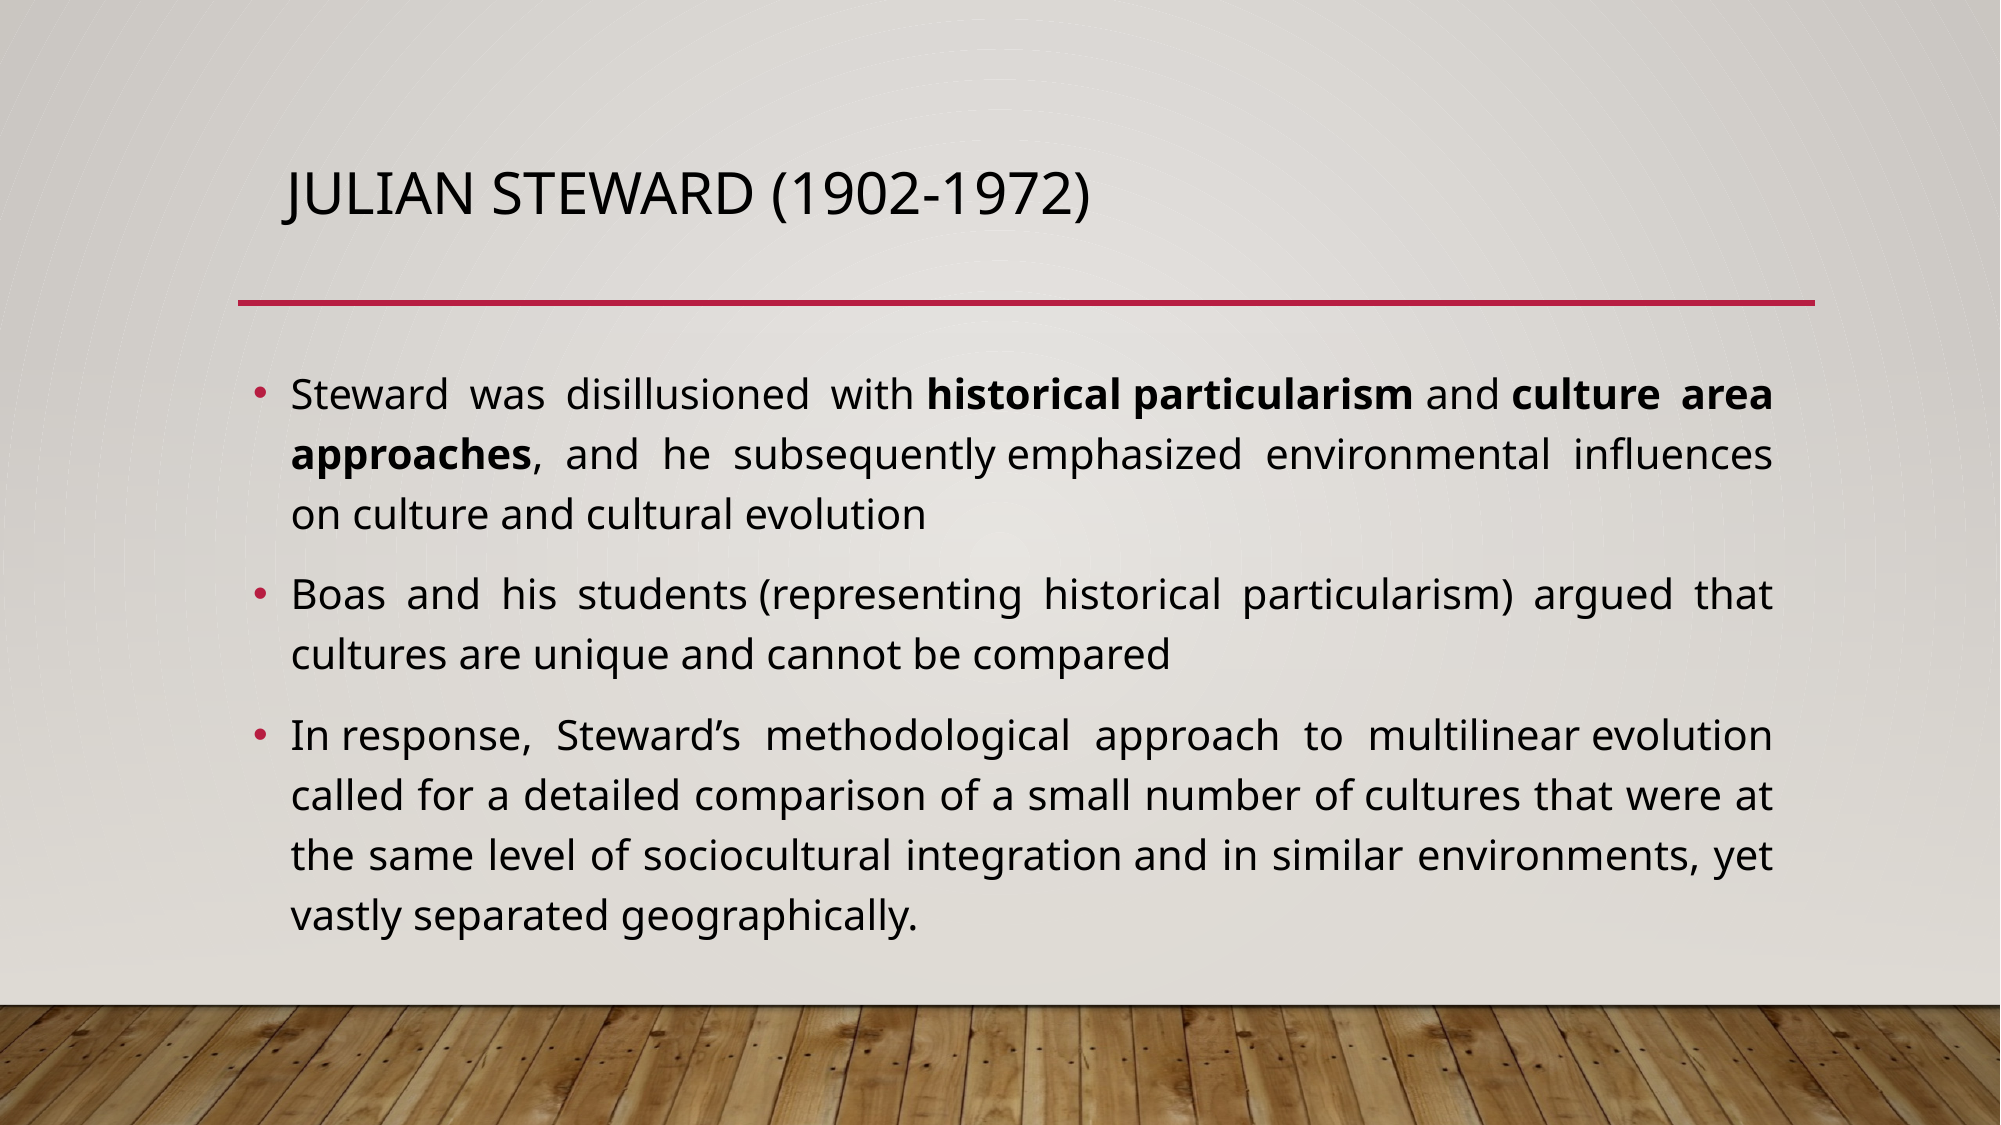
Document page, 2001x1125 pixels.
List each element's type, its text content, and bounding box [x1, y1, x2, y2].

title Julian Steward (1902-1972) [271, 156, 1847, 307]
picture [0, 1005, 2000, 1125]
list Steward was disillusioned with historical particularism and culture area approaches, and he subsequently emphasized environmental influences on culture and cultural evolution Boas and his students (representing historical particularism) argued that cultures are unique and cannot be compared In response, Steward’s methodological approach to multilinear evolution called for a detailed comparison of a small number of cultures that were at the same level of sociocultural integration and in similar environments, yet vastly separated geographically. [238, 349, 1790, 1020]
